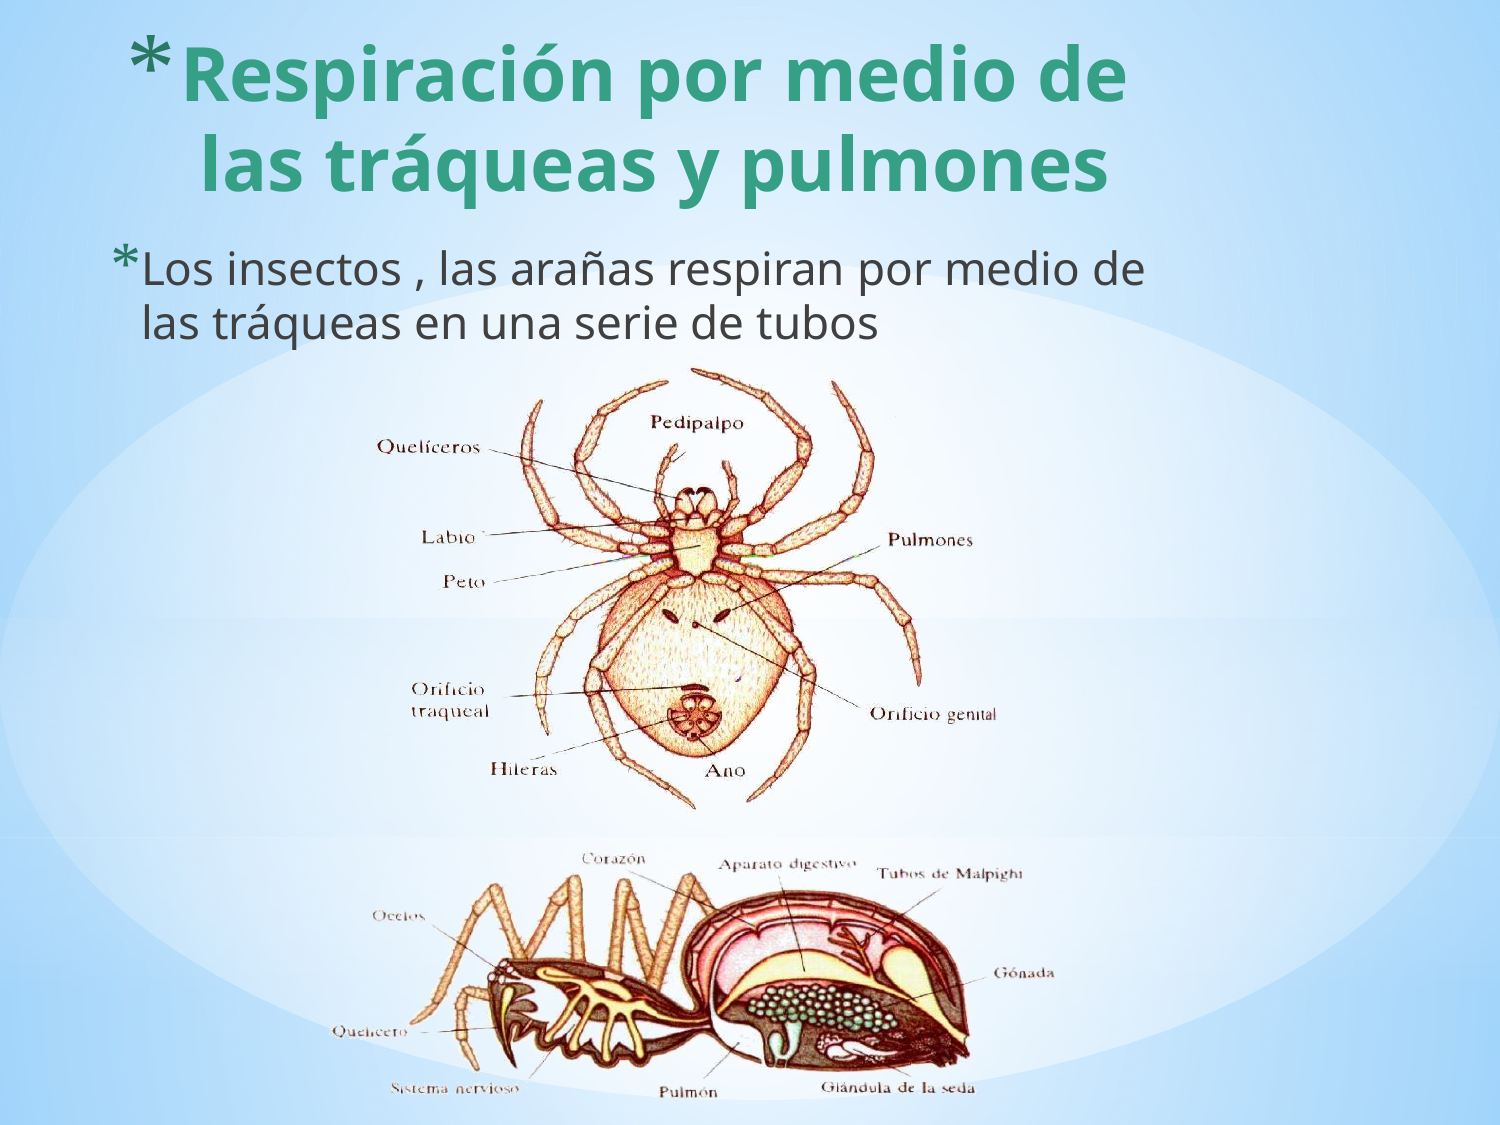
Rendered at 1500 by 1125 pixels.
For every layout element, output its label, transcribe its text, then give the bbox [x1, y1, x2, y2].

title Respiración por medio de las tráqueas y pulmones [76, 19, 1145, 207]
picture [327, 351, 1058, 1125]
list Los insectos , las arañas respiran por medio de las tráqueas en una serie de tubos [88, 231, 1210, 1038]
